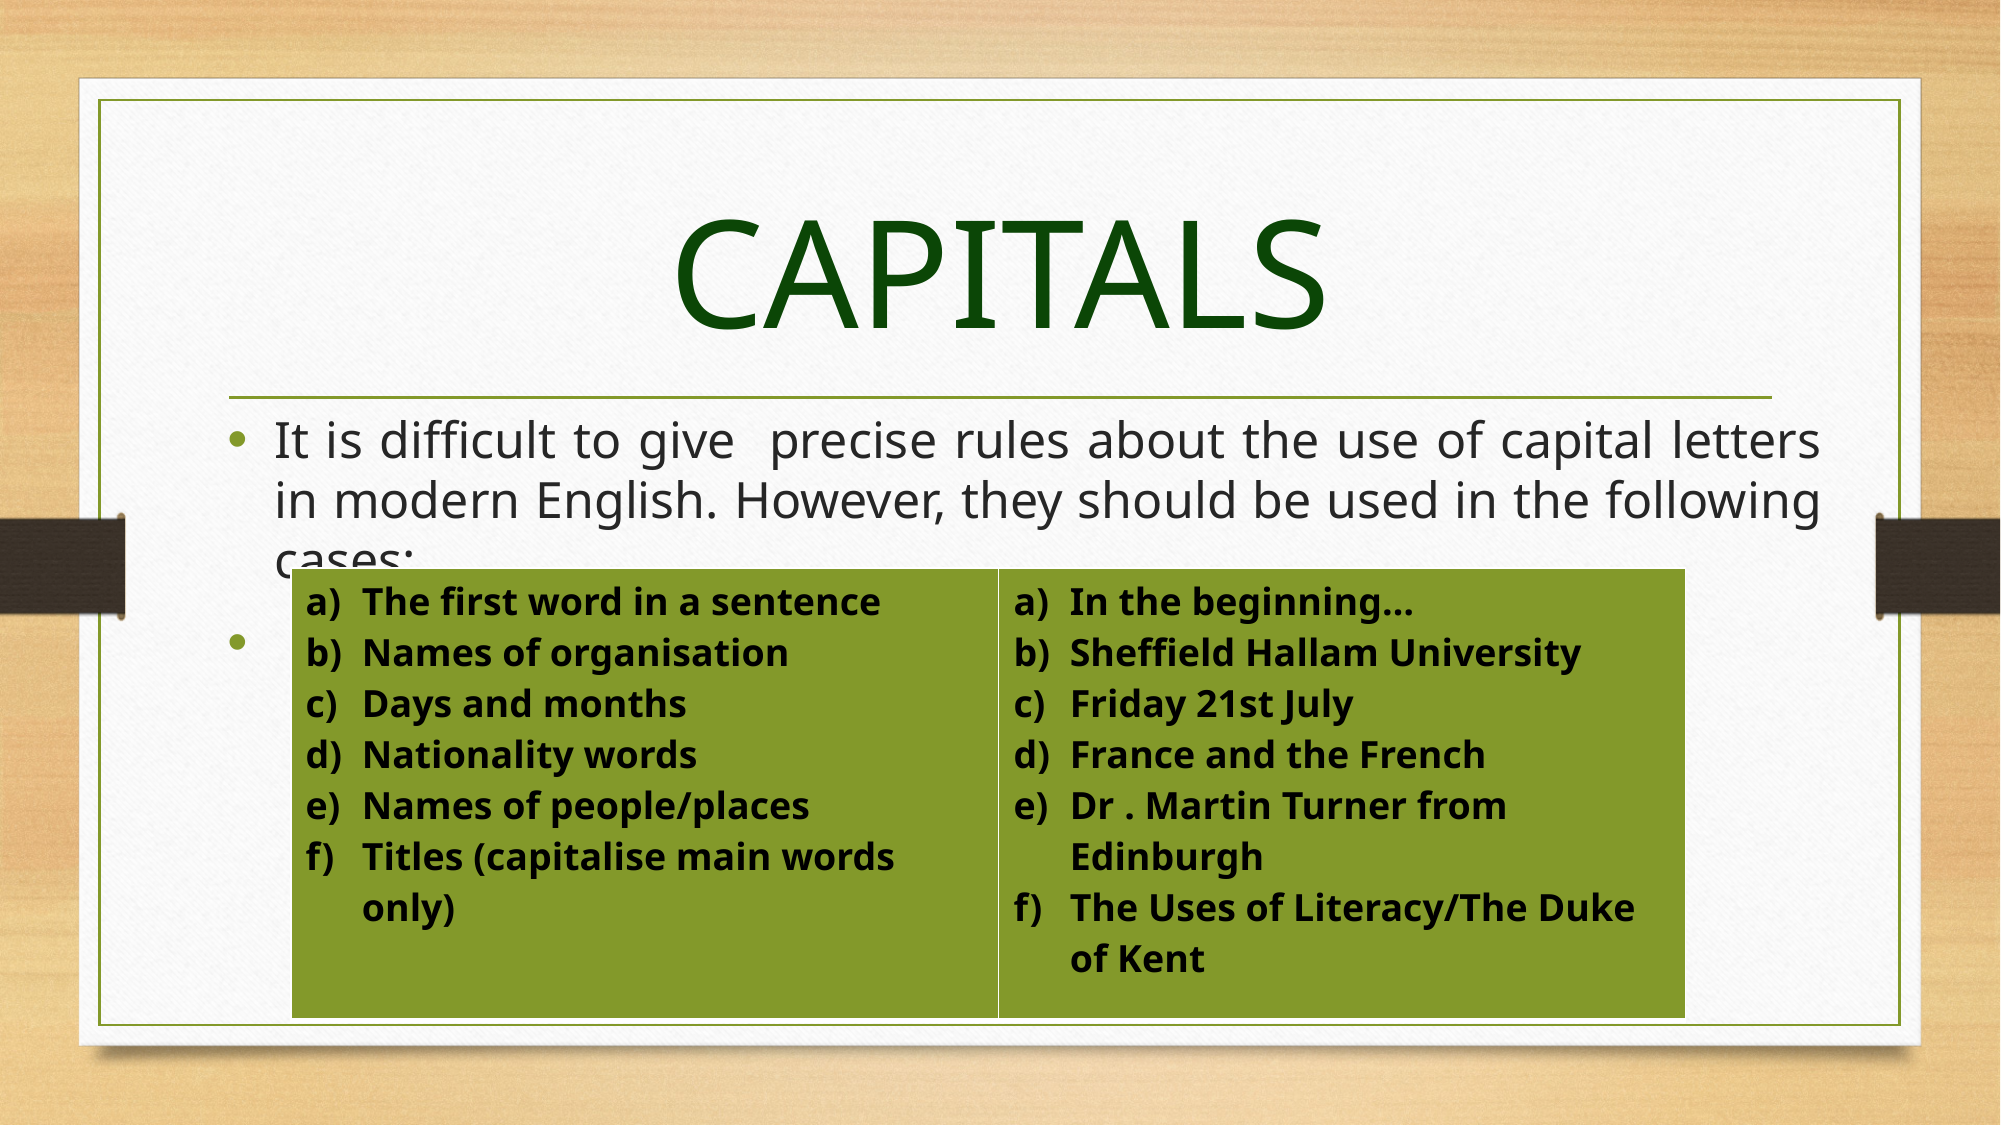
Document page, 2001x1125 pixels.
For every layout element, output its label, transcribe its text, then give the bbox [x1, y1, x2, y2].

list It is difficult to give precise rules about the use of capital letters in modern English. However, they should be used in the following cases: [212, 401, 1838, 958]
picture [0, 0, 2001, 1125]
table_header In the beginning… Sheffield Hallam University Friday 21st July France and the French Dr . Martin Turner from Edinburgh The Uses of Literacy/The Duke of Kent [999, 569, 1685, 1018]
table_header The first word in a sentence Names of organisation Days and months Nationality words Names of people/places Titles (capitalise main words only) [292, 569, 998, 1018]
title CAPITALS [212, 161, 1788, 375]
